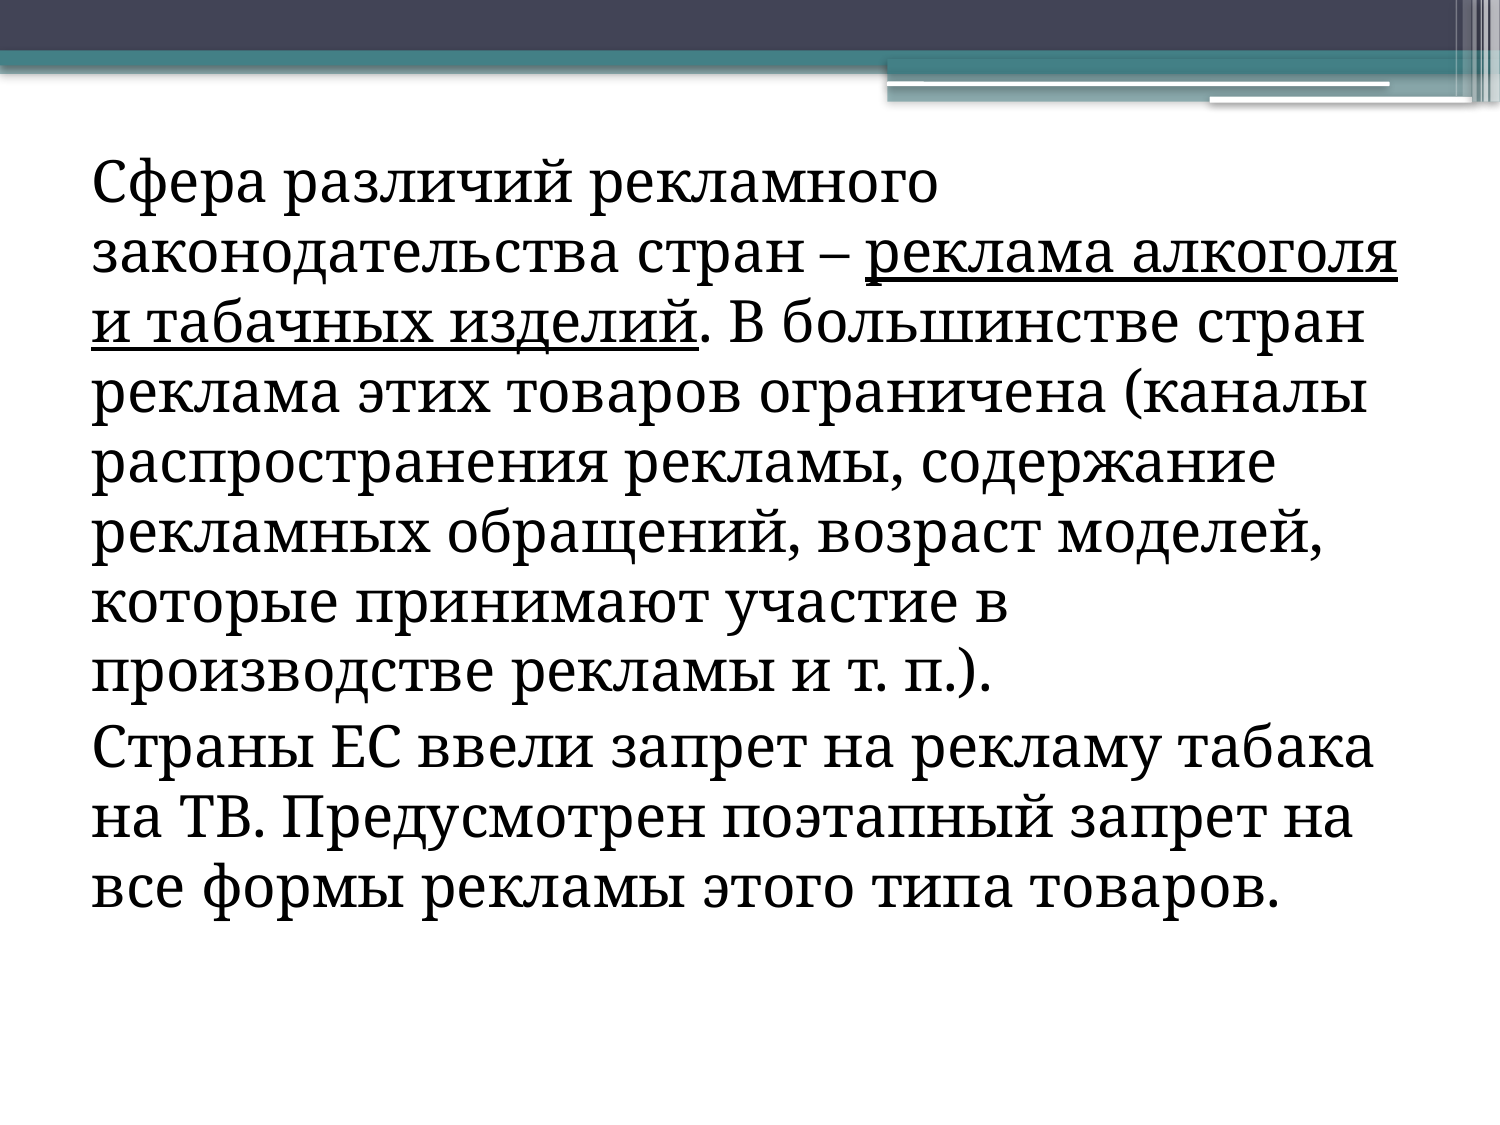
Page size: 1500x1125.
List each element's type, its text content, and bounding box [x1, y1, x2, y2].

list Сфера различий рекламного законодательства стран – реклама алкоголя и табачных изделий. В большинстве стран реклама этих товаров ограничена (каналы распространения рекламы, содержание рекламных обращений, возраст моделей, которые принимают участие в производстве рекламы и т. п.). Страны ЕС ввели запрет на рекламу табака на ТВ. Предусмотрен поэтапный запрет на все формы рекламы этого типа товаров. [76, 137, 1425, 1047]
